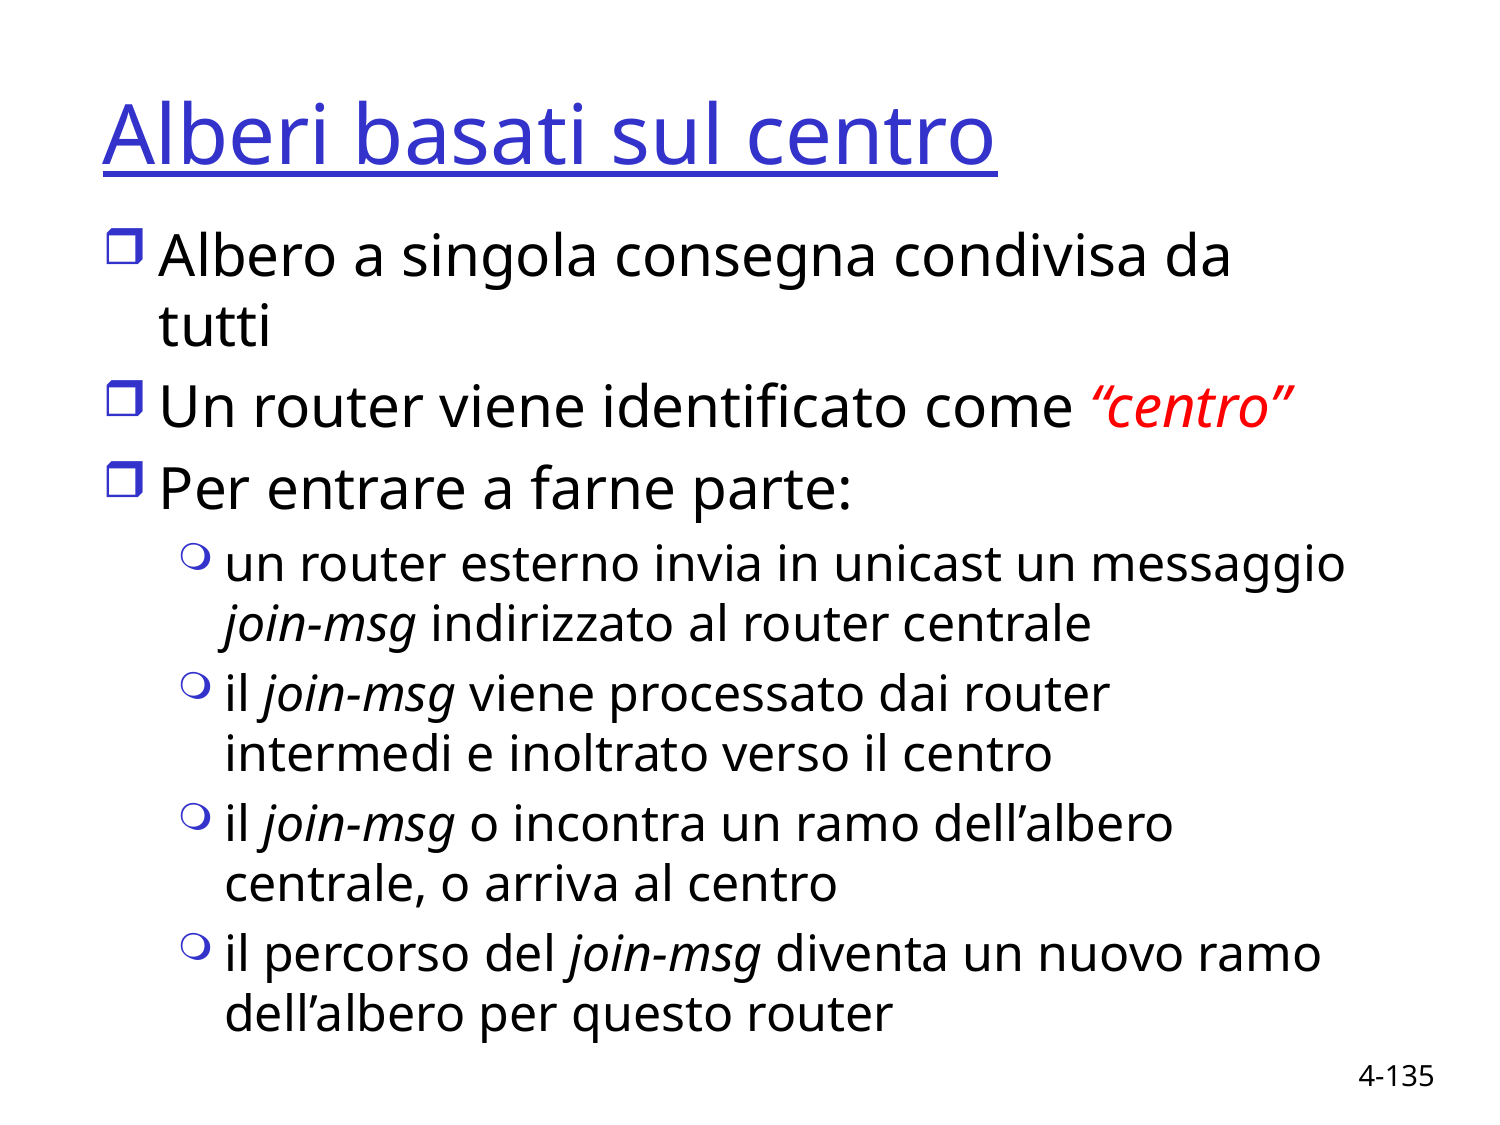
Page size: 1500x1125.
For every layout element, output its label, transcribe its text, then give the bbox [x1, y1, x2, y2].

text_box Albero a singola consegna condivisa da tutti Un router viene identificato come “centro” Per entrare a farne parte: un router esterno invia in unicast un messaggio join-msg indirizzato al router centrale il join-msg viene processato dai router intermedi e inoltrato verso il centro il join-msg o incontra un ramo dell’albero centrale, o arriva al centro il percorso del join-msg diventa un nuovo ramo dell’albero per questo router [87, 210, 1363, 973]
slide_number 4-135 [1338, 1049, 1451, 1125]
text_box Alberi basati sul centro [87, 37, 1363, 210]
